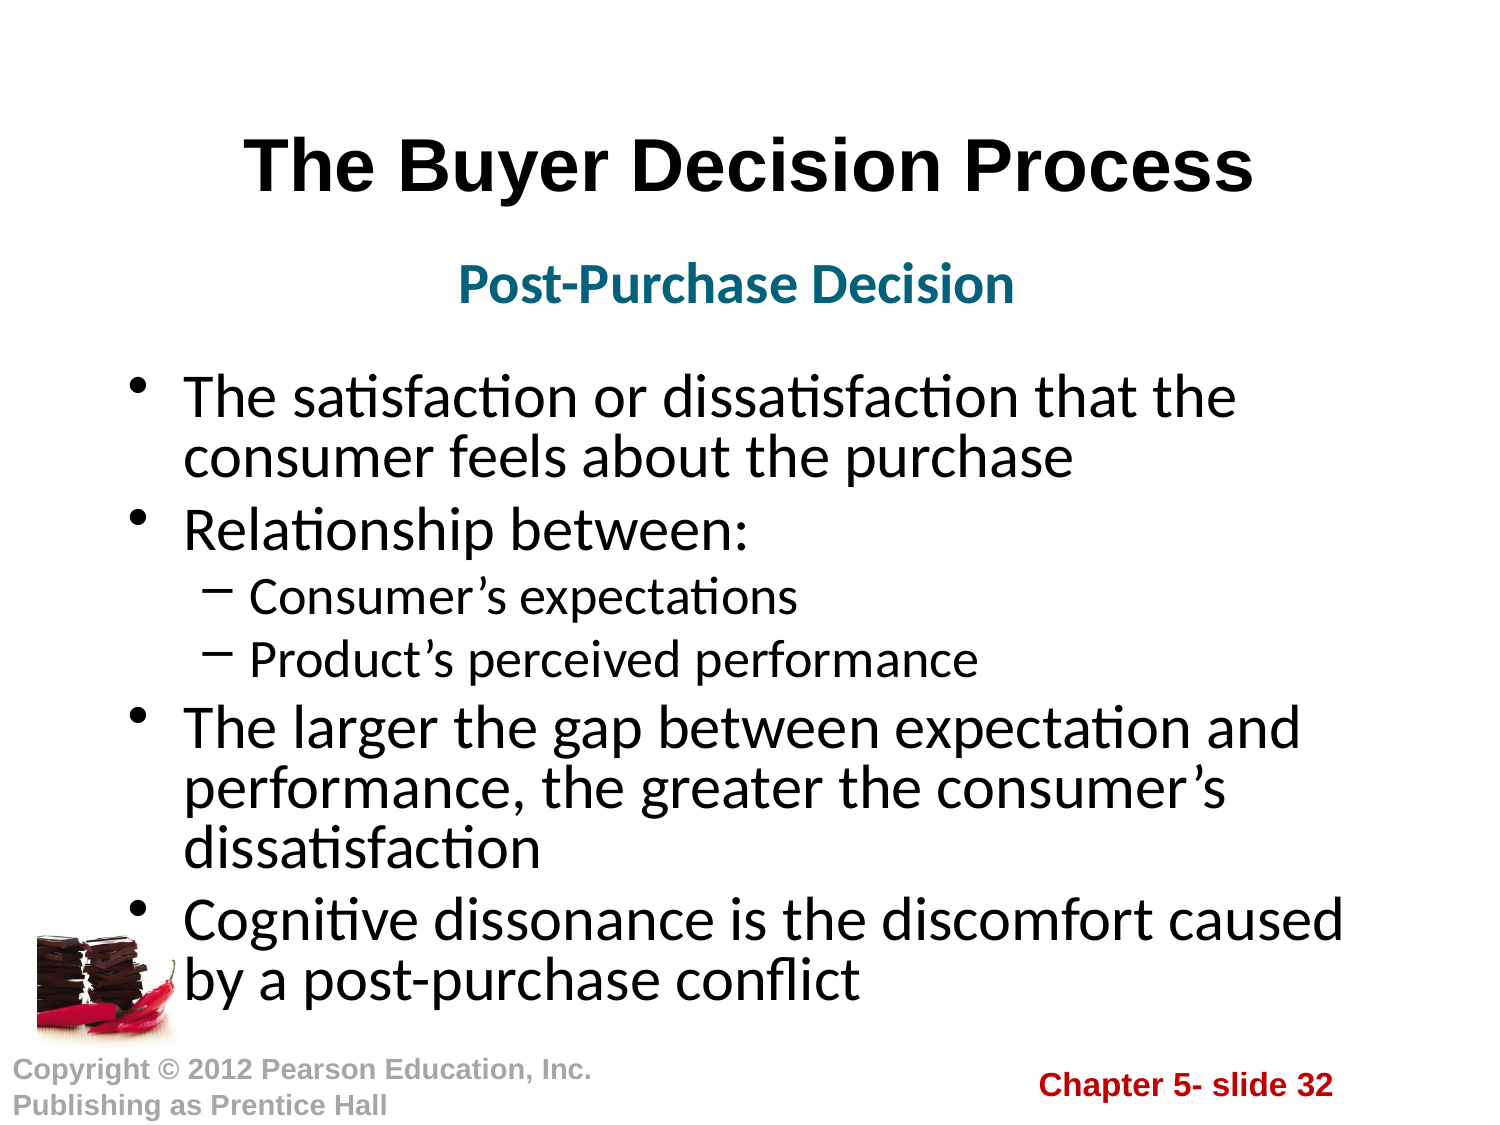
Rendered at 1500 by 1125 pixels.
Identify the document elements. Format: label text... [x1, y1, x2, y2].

list Post-Purchase Decision [149, 237, 1326, 301]
title The Buyer Decision Process [112, 37, 1388, 226]
list The satisfaction or dissatisfaction that the consumer feels about the purchase Relationship between: Consumer’s expectations Product’s perceived performance The larger the gap between expectation and performance, the greater the consumer’s dissatisfaction Cognitive dissonance is the discomfort caused by a post-purchase conflict [112, 362, 1388, 1038]
picture [37, 924, 188, 1050]
